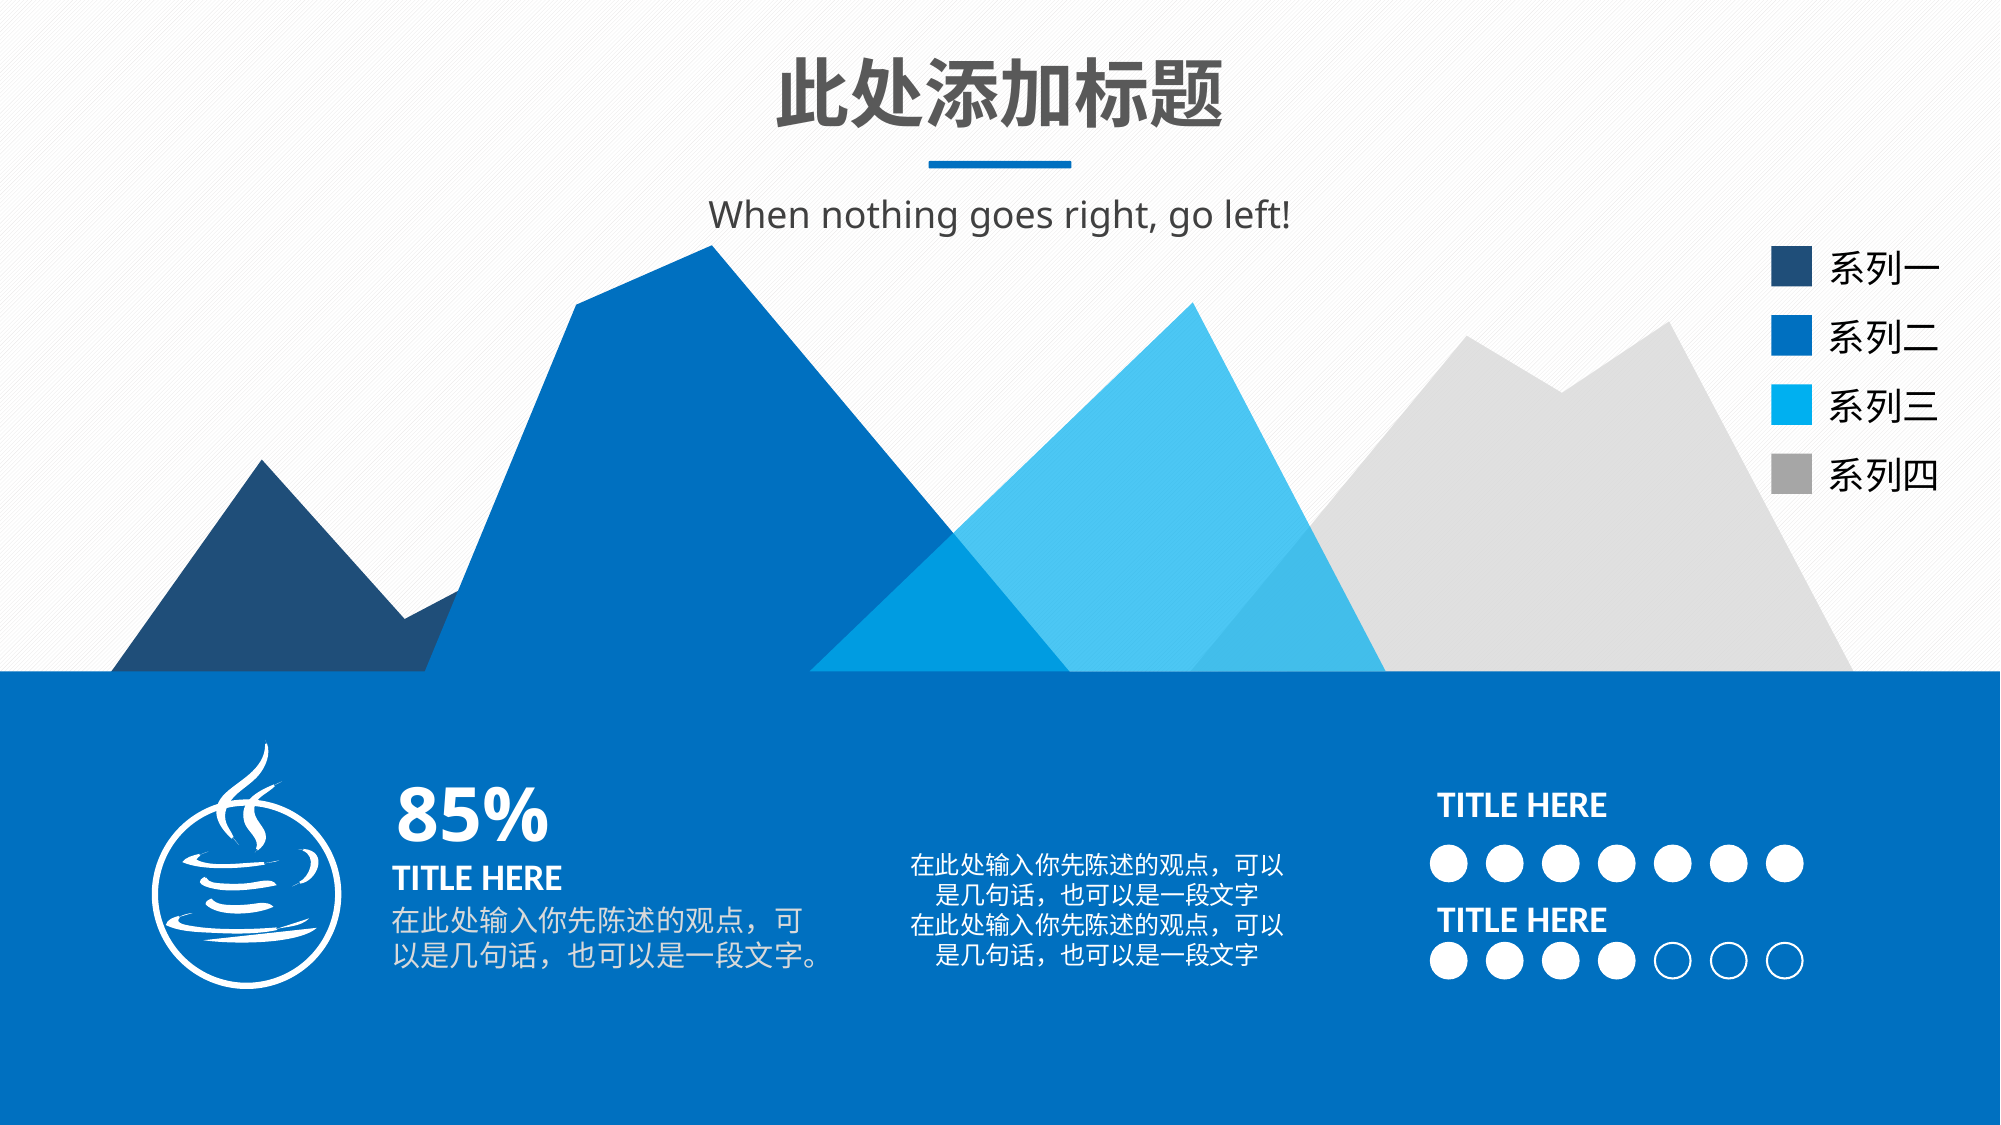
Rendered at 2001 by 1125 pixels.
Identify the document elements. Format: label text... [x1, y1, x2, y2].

text_box [1485, 948, 1524, 980]
text_box 系列一 [1813, 237, 1956, 298]
text_box 在此处输入你先陈述的观点，可以是几句话，也可以是一段文字 在此处输入你先陈述的观点，可以是几句话，也可以是一段文字 [884, 842, 1311, 977]
text_box [330, 853, 340, 935]
text_box 此处添加标题 [760, 39, 1240, 144]
text_box [1429, 948, 1468, 980]
text_box [1709, 941, 1748, 980]
text_box [1597, 844, 1636, 883]
text_box [111, 457, 456, 670]
text_box [1429, 844, 1468, 883]
text_box TITLE HERE [1422, 772, 1623, 832]
text_box [422, 244, 1074, 675]
text_box [1770, 383, 1813, 426]
text_box [927, 159, 1073, 170]
text_box [1541, 844, 1580, 883]
text_box [0, 670, 2000, 1125]
text_box [806, 300, 1388, 673]
text_box [1765, 941, 1804, 980]
text_box [1485, 844, 1524, 883]
text_box [169, 945, 325, 987]
text_box [1770, 245, 1813, 287]
text_box TITLE HERE [377, 845, 578, 894]
text_box When nothing goes right, go left! [693, 184, 1307, 244]
text_box [1310, 319, 1854, 670]
text_box 85% [381, 759, 565, 864]
text_box TITLE HERE [1422, 888, 1623, 948]
text_box [1765, 844, 1804, 883]
text_box 系列二 [1813, 306, 1956, 367]
text_box [1709, 844, 1748, 883]
text_box [1653, 941, 1692, 980]
text_box [1541, 948, 1580, 980]
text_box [165, 739, 330, 945]
text_box [1770, 453, 1813, 495]
text_box 系列四 [1813, 444, 1956, 505]
text_box 在此处输入你先陈述的观点，可以是几句话，也可以是一段文字。 [376, 894, 819, 980]
text_box 系列三 [1813, 375, 1956, 436]
text_box [1653, 844, 1692, 883]
text_box [153, 850, 165, 939]
text_box [1770, 314, 1813, 357]
text_box [1597, 942, 1636, 980]
